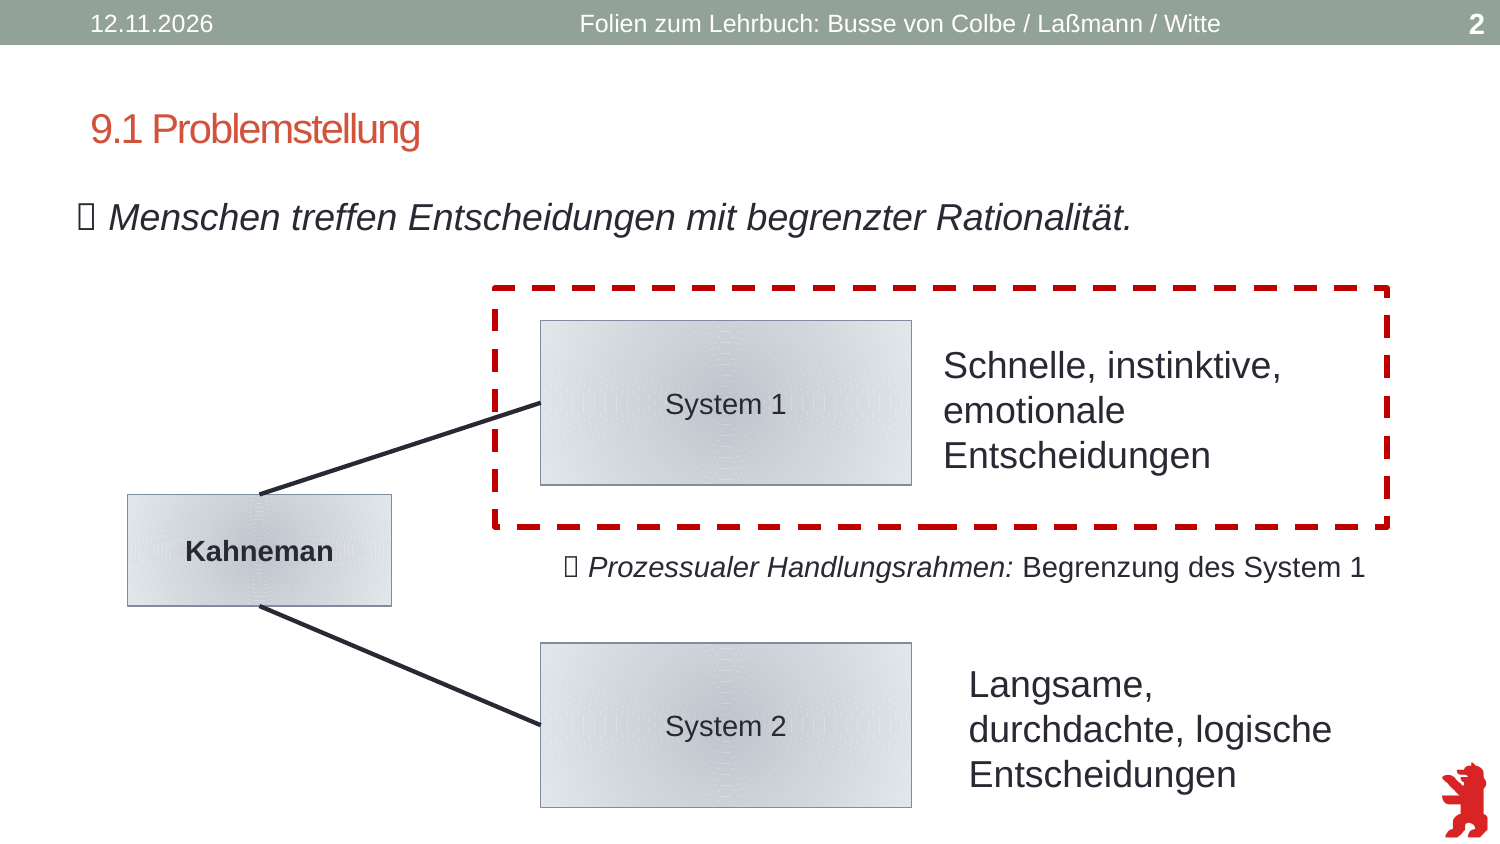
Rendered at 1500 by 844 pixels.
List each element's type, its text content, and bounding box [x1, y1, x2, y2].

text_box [259, 605, 541, 726]
text_box Kahneman [127, 494, 392, 607]
title 9.1 Problemstellung [75, 65, 1500, 185]
text_box Langsame, durchdachte, logische Entscheidungen [953, 652, 1387, 802]
text_box  Prozessualer Handlungsrahmen: Begrenzung des System 1 [547, 540, 1382, 591]
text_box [259, 402, 541, 495]
picture [1434, 760, 1500, 844]
text_box System 2 [540, 642, 912, 808]
footer Folien zum Lehrbuch: Busse von Colbe / Laßmann / Witte [562, 2, 1238, 43]
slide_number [75, 2, 550, 43]
slide_number 2 [1325, 2, 1500, 43]
text_box [493, 286, 1389, 529]
text_box  Menschen treffen Entscheidungen mit begrenzter Rationalität. [60, 185, 1500, 246]
